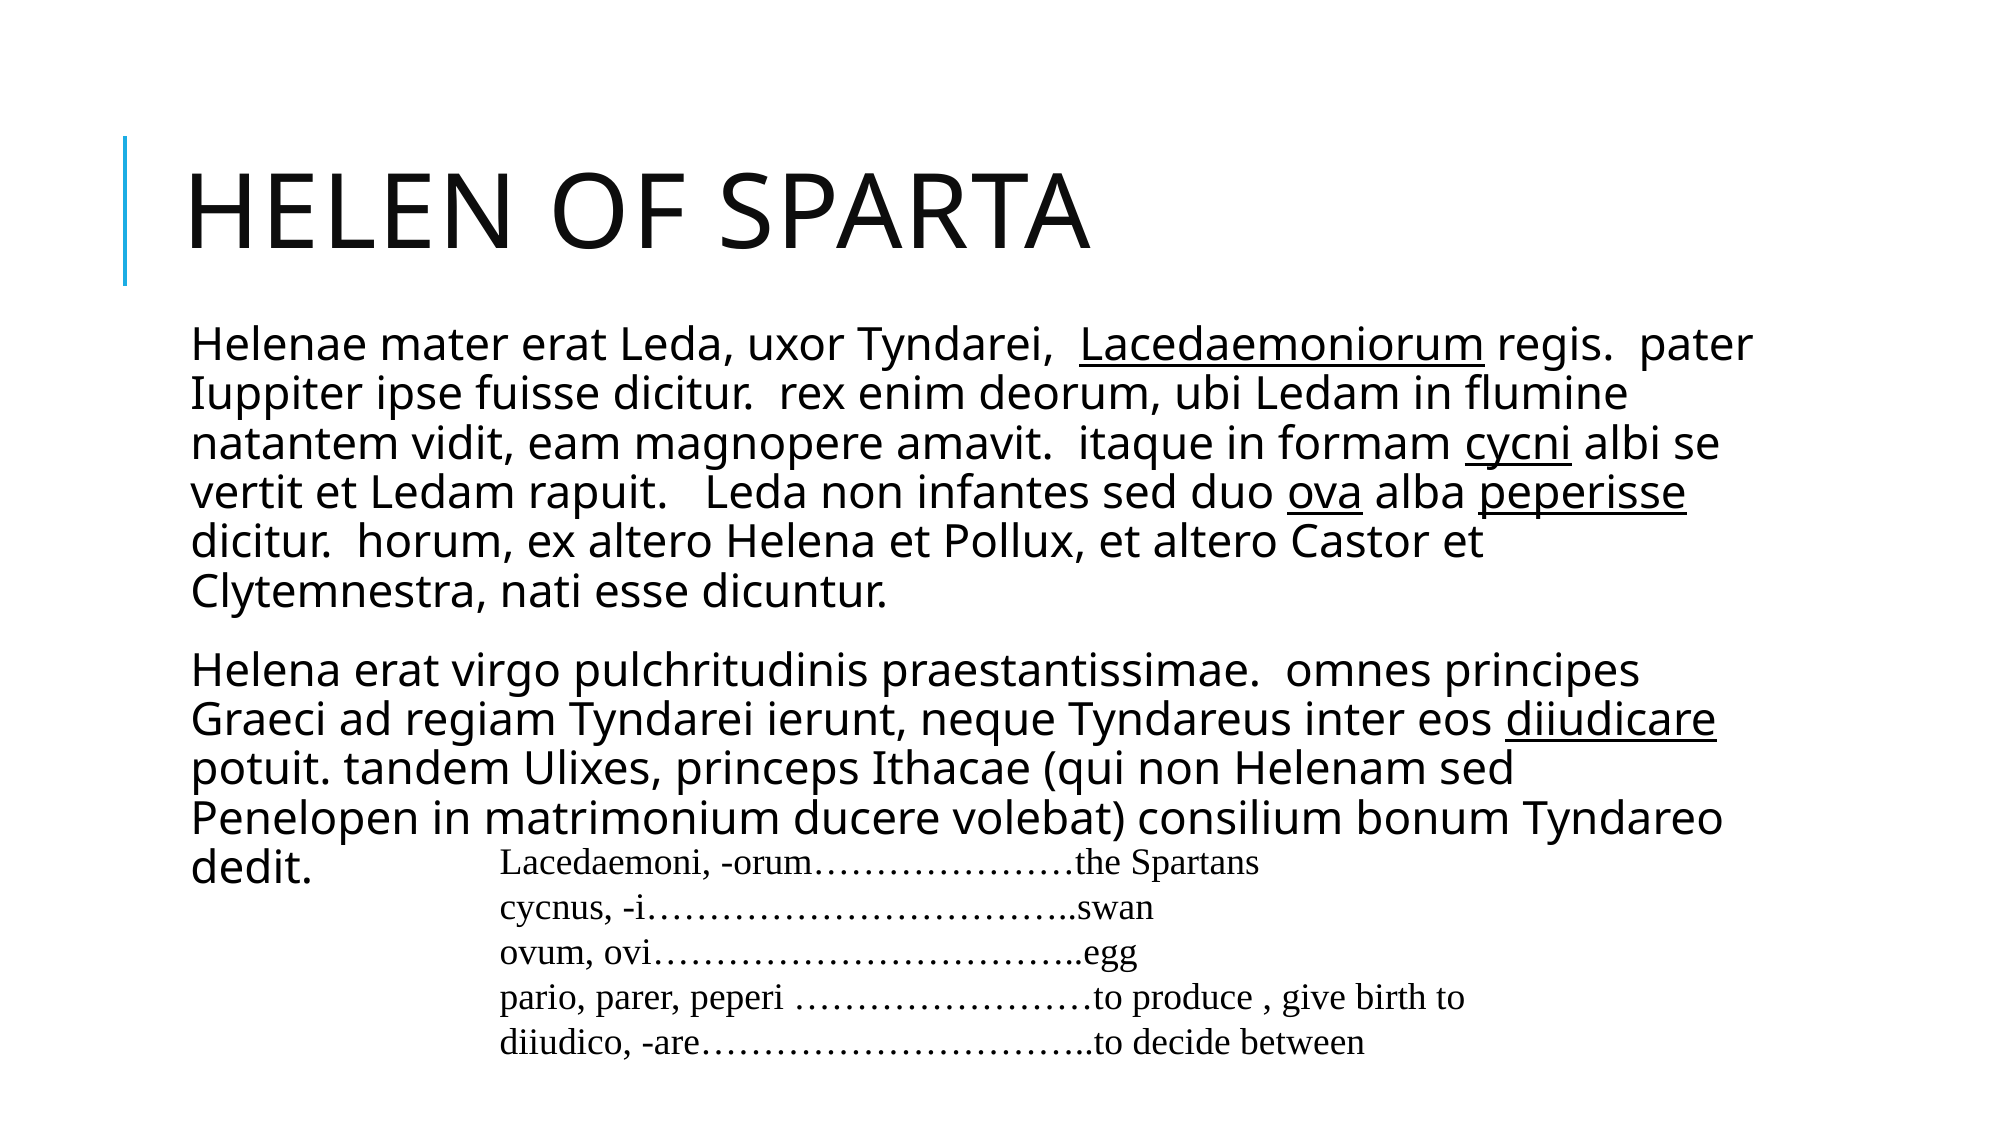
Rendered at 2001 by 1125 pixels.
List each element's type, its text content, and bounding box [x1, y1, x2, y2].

list Helenae mater erat Leda, uxor Tyndarei, Lacedaemoniorum regis. pater Iuppiter ipse fuisse dicitur. rex enim deorum, ubi Ledam in flumine natantem vidit, eam magnopere amavit. itaque in formam cycni albi se vertit et Ledam rapuit. Leda non infantes sed duo ova alba peperisse dicitur. horum, ex altero Helena et Pollux, et altero Castor et Clytemnestra, nati esse dicuntur. Helena erat virgo pulchritudinis praestantissimae. omnes principes Graeci ad regiam Tyndarei ierunt, neque Tyndareus inter eos diiudicare potuit. tandem Ulixes, princeps Ithacae (qui non Helenam sed Penelopen in matrimonium ducere volebat) consilium bonum Tyndareo dedit. [168, 313, 1763, 812]
text_box Lacedaemoni, -orum…………………the Spartans cycnus, -i……………………………..swan ovum, ovi……………………………..egg pario, parer, peperi ……………………to produce , give birth to diiudico, -are…………………………..to decide between [484, 829, 1485, 1070]
title Helen of Sparta [168, 96, 1763, 313]
